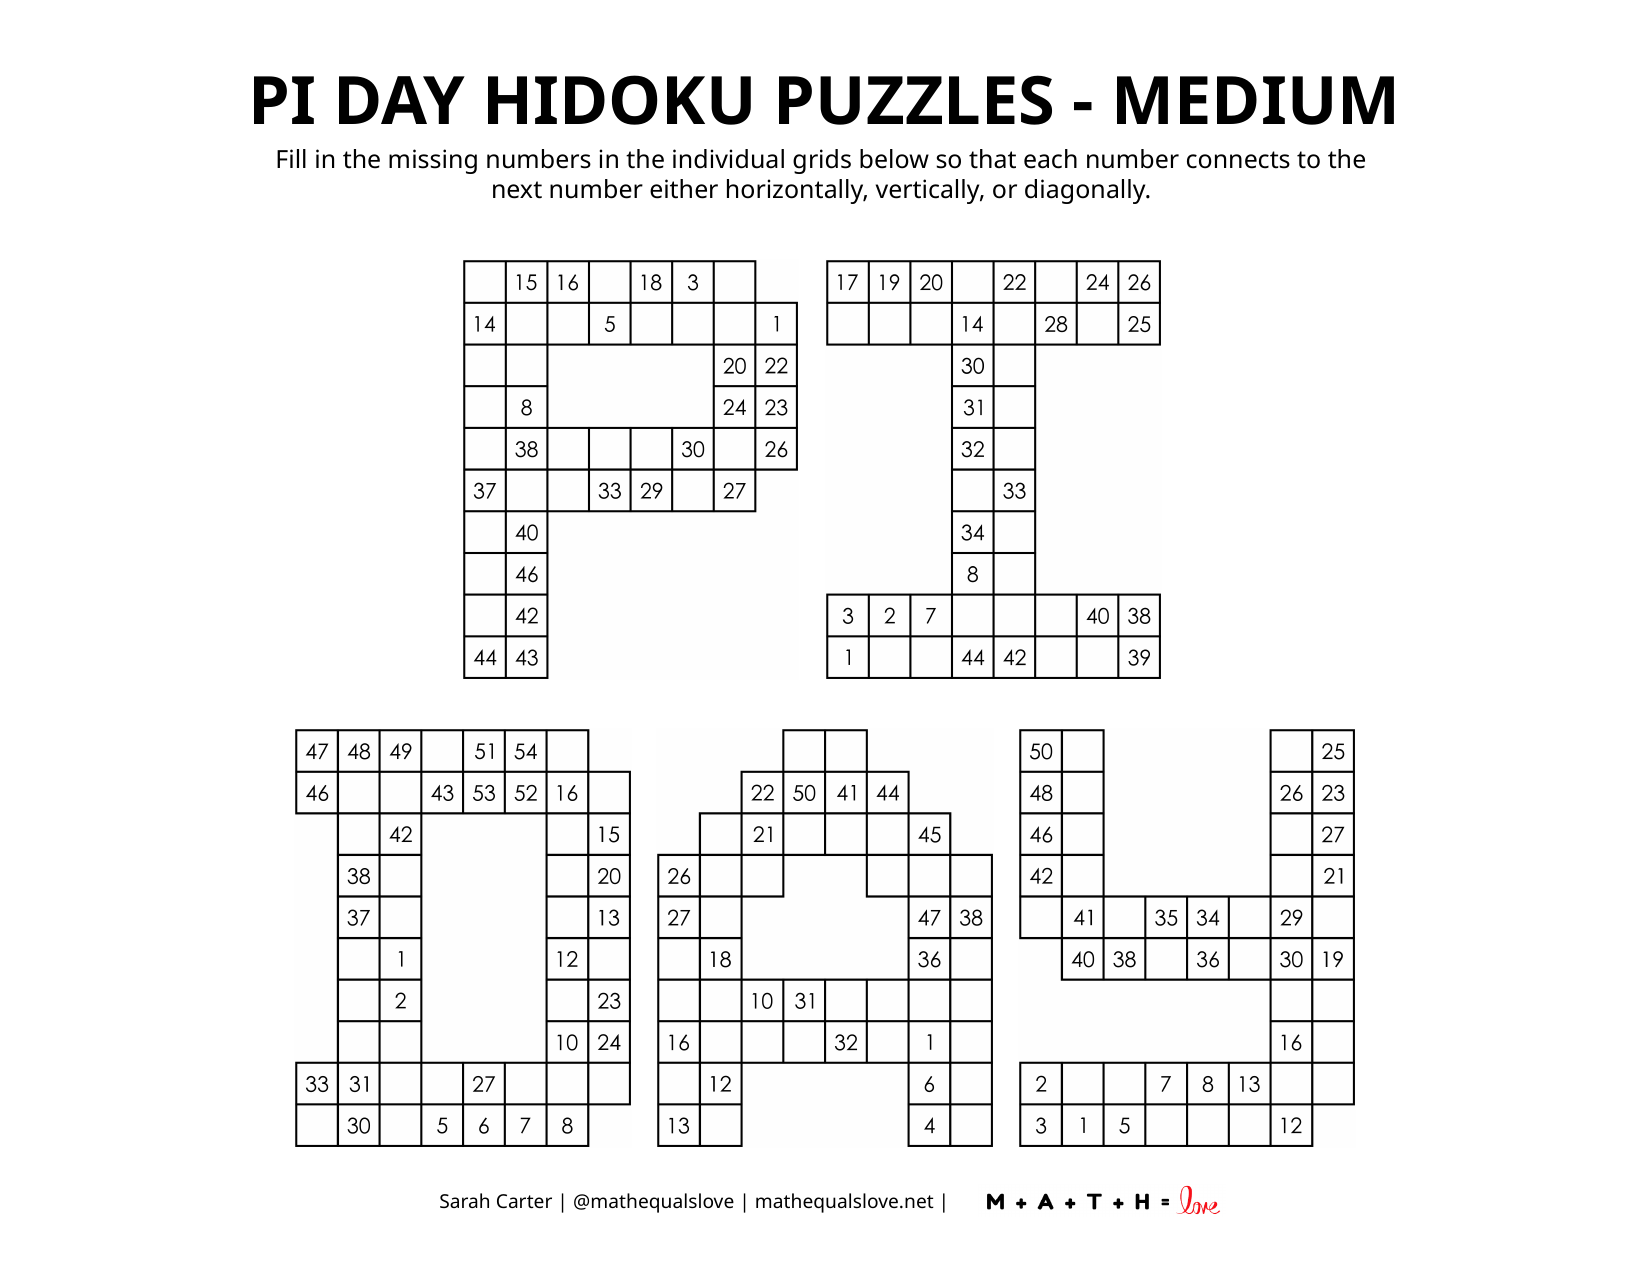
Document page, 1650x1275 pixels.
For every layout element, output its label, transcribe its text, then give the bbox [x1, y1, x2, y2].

text_box Fill in the missing numbers in the individual grids below so that each number connects to the next number either horizontally, vertically, or diagonally. [0, 135, 1650, 211]
picture [978, 1183, 1226, 1218]
text_box Sarah Carter | @mathequalslove | mathequalslove.net | [424, 1182, 1259, 1220]
picture [1018, 727, 1357, 1149]
text_box PI DAY HIDOKU PUZZLES - MEDIUM [76, 50, 1574, 135]
picture [655, 727, 994, 1149]
picture [461, 259, 800, 681]
picture [293, 727, 632, 1149]
picture [824, 259, 1163, 681]
